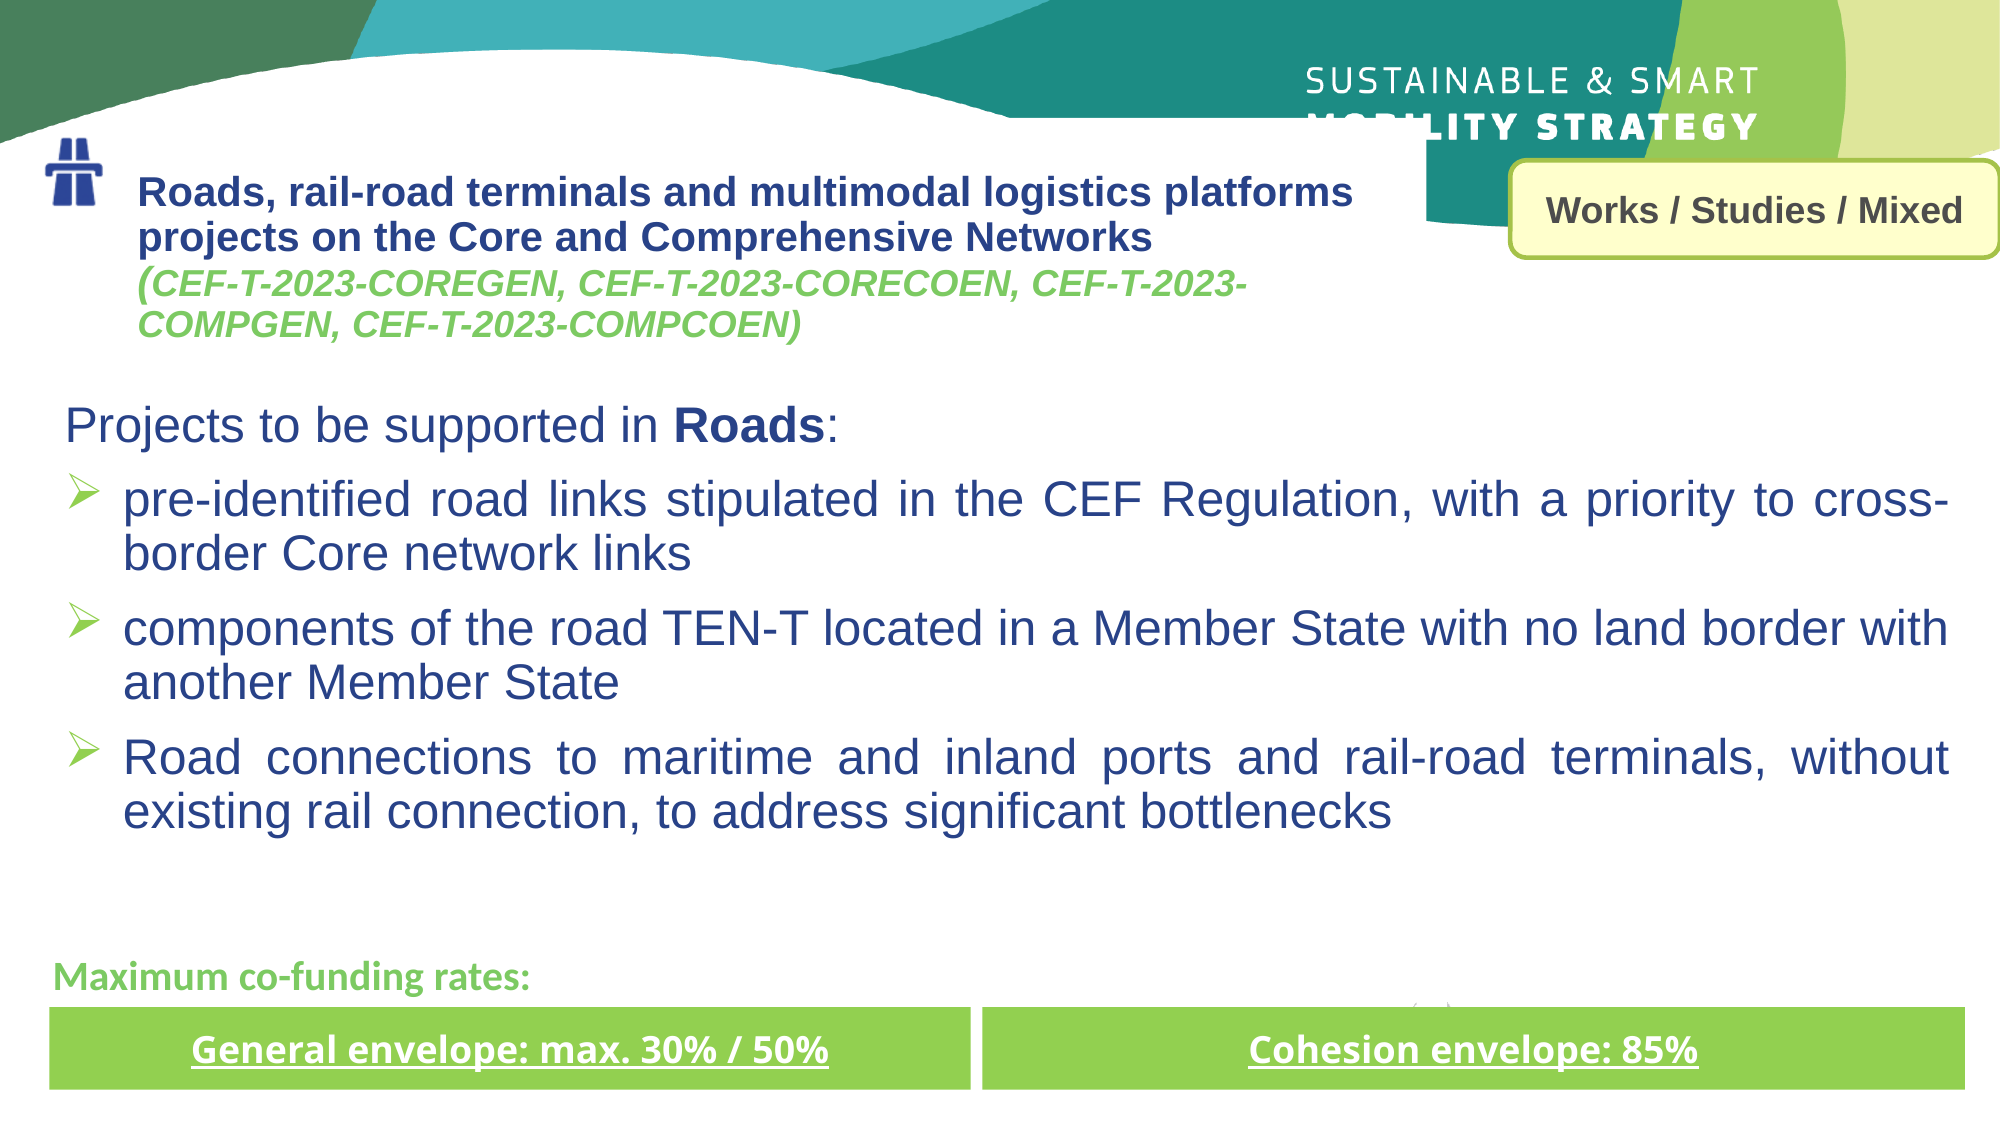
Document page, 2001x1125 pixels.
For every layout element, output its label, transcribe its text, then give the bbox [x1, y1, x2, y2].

text_box Works / Studies / Mixed [1510, 160, 2000, 258]
text_box General envelope: max. 30% / 50% [49, 1007, 971, 1090]
text_box Maximum co-funding rates: [37, 941, 702, 1007]
picture [0, 0, 2000, 227]
text_box Cohesion envelope: 85% [982, 1007, 1965, 1090]
picture [1342, 1002, 1953, 1007]
title Roads, rail-road terminals and multimodal logistics platforms projects on the Core and Comprehensive Networks (CEF-T-2023-COREGEN, CEF-T-2023-CORECOEN, CEF-T-2023-COMPGEN, CEF-T-2023-COMPCOEN) [122, 117, 1427, 269]
list Projects to be supported in Roads: pre-identified road links stipulated in the CEF Regulation, with a priority to cross-border Core network links components of the road TEN-T located in a Member State with no land border with another Member State Road connections to maritime and inland ports and rail-road terminals, without existing rail connection, to address significant bottlenecks [49, 391, 1965, 942]
